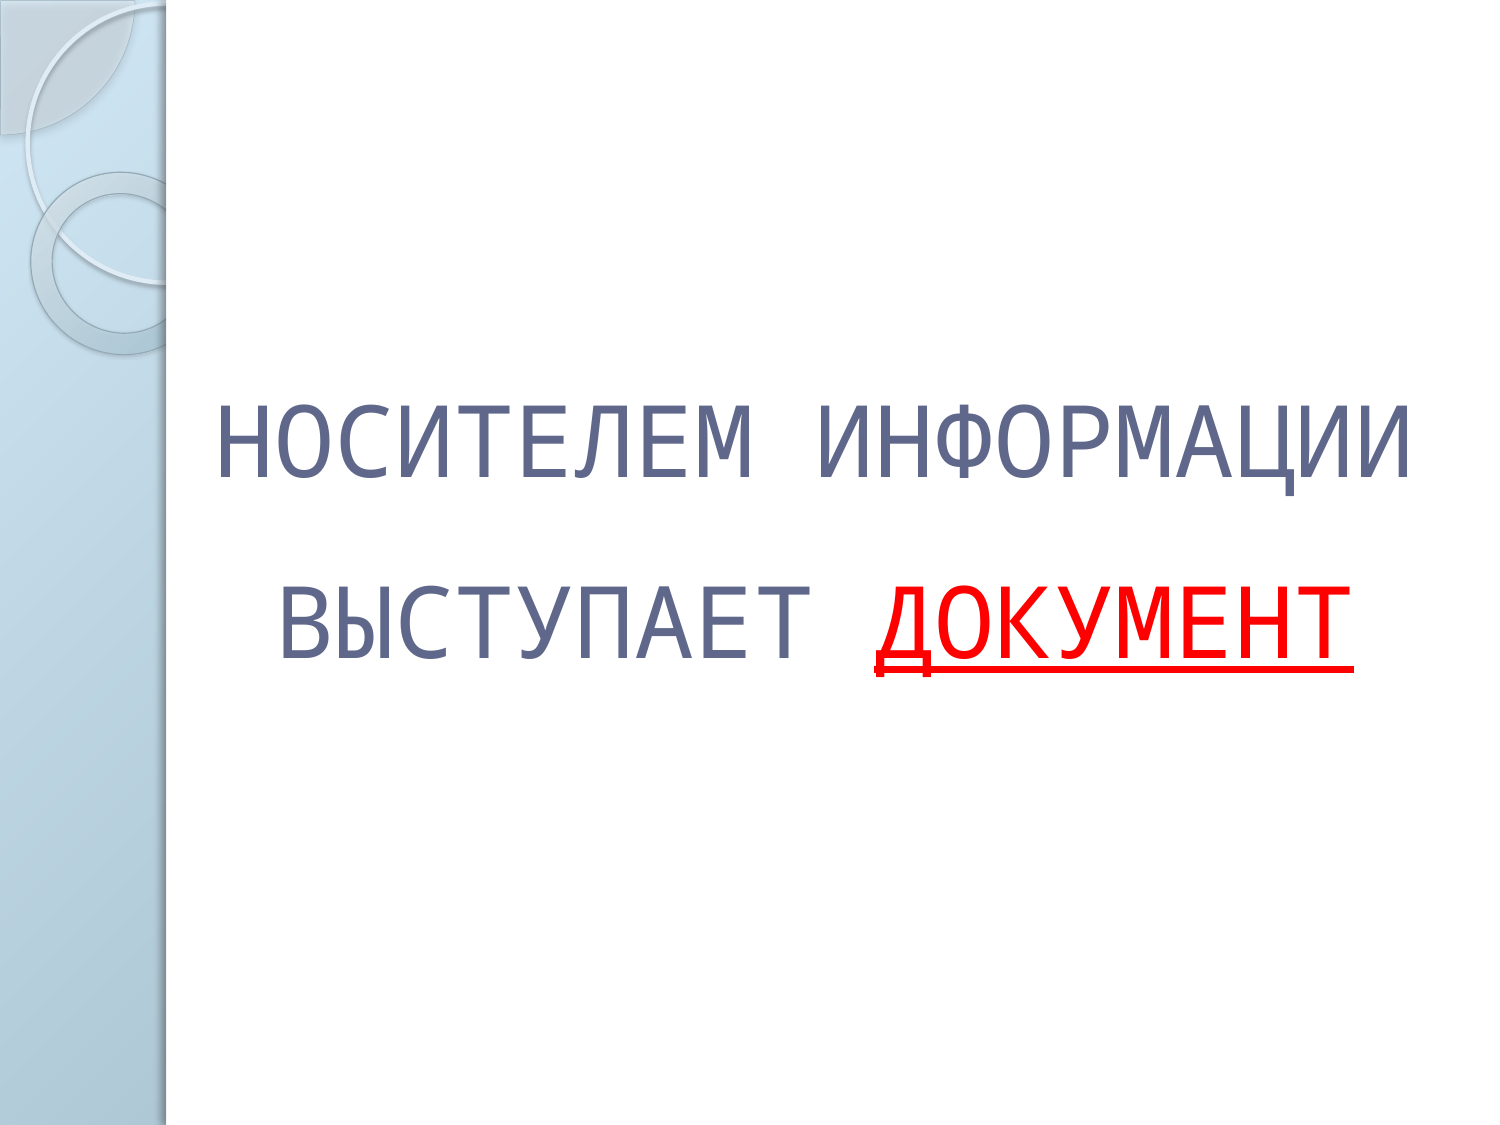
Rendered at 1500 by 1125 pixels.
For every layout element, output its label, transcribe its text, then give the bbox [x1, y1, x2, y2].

title НОСИТЕЛЕМ ИНФОРМАЦИИ ВЫСТУПАЕТ ДОКУМЕНТ [187, 246, 1442, 750]
